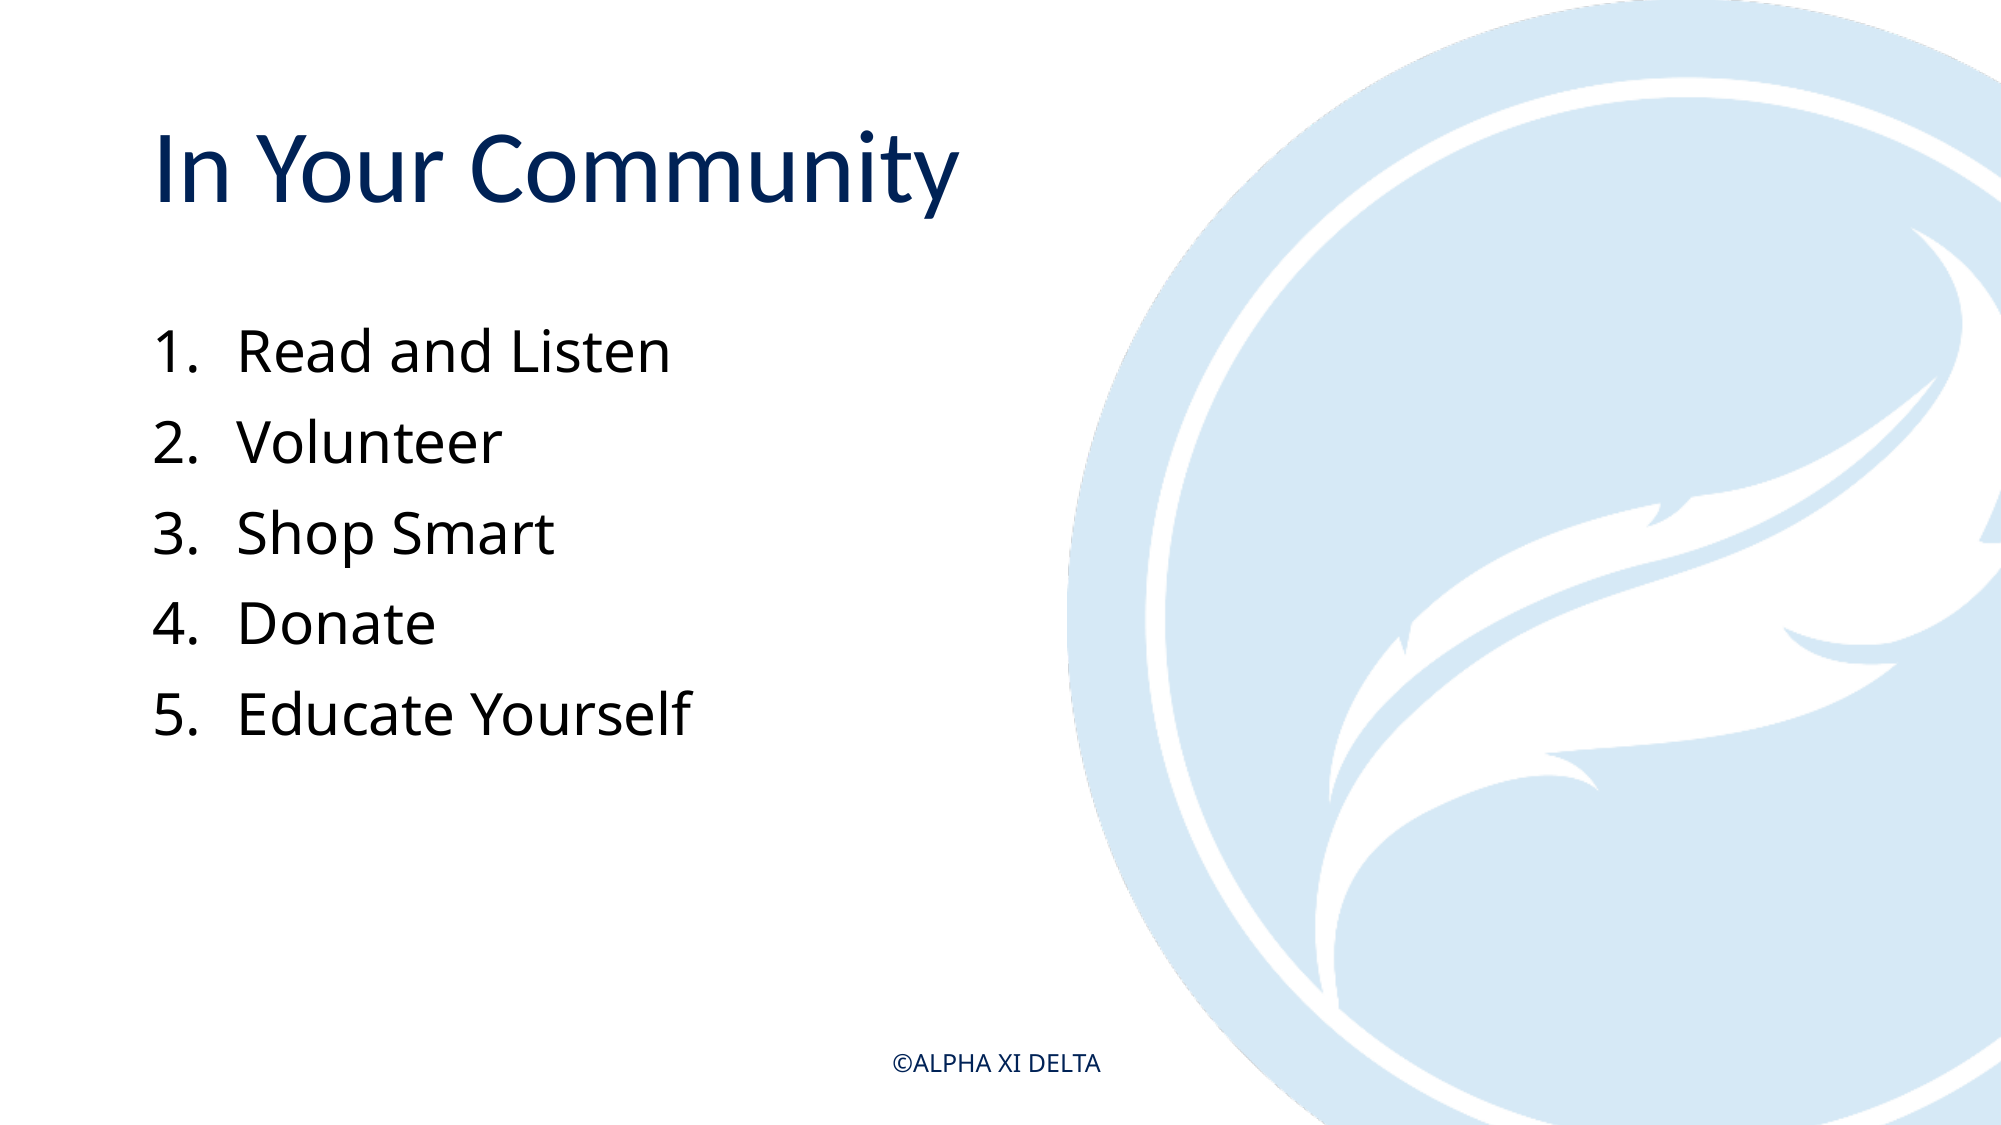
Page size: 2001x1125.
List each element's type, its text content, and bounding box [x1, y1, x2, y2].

footer ©ALPHA XI DELTA [137, 1032, 1863, 1092]
title In Your Community [137, 59, 1863, 278]
list Read and Listen Volunteer Shop Smart Donate Educate Yourself [137, 278, 1863, 807]
